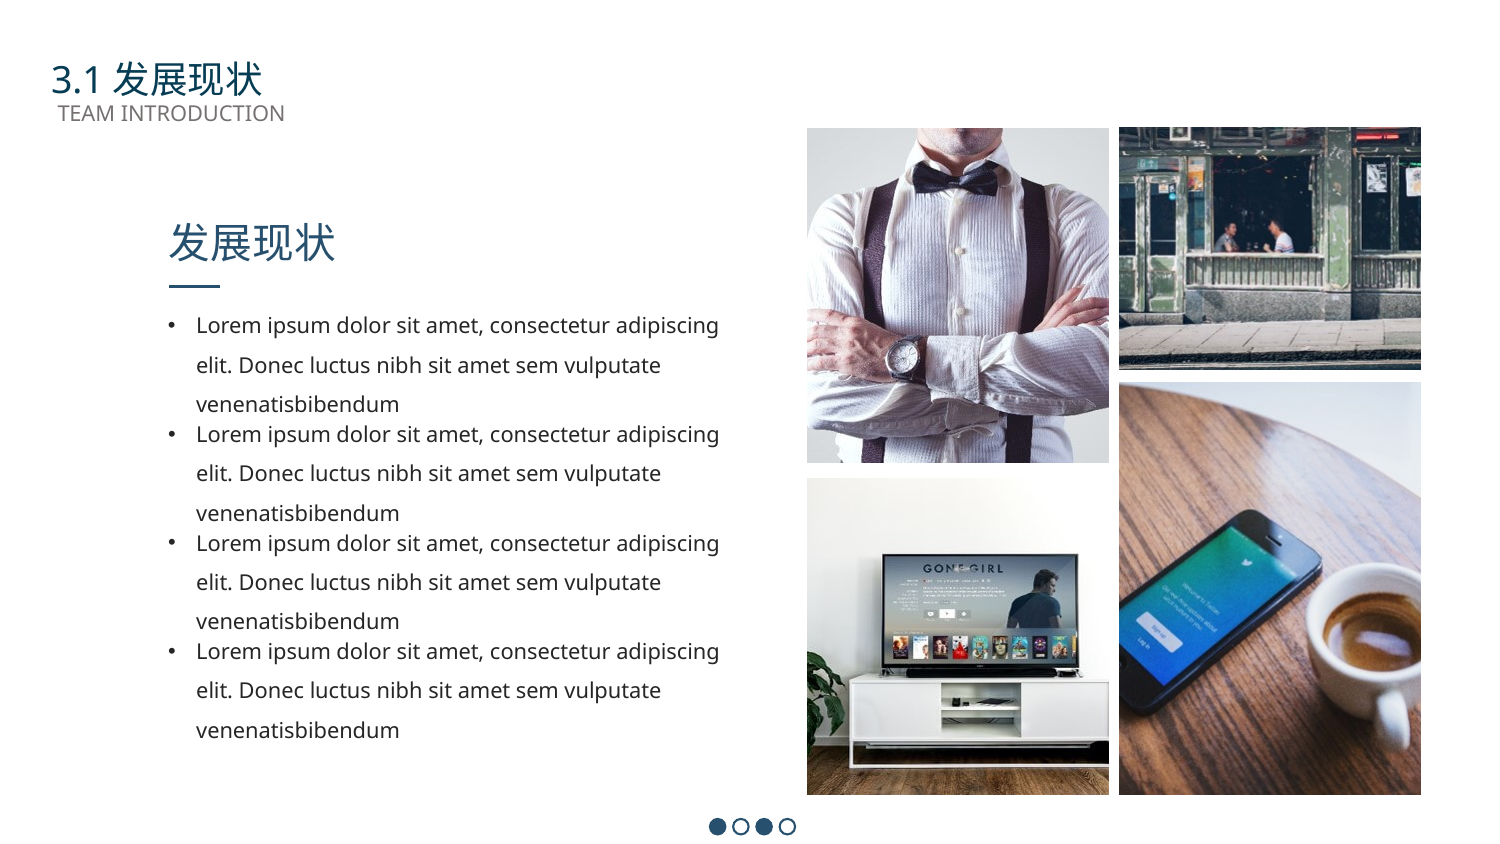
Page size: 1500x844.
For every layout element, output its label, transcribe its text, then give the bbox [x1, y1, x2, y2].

picture [1119, 382, 1421, 795]
picture [1119, 127, 1421, 370]
text_box Lorem ipsum dolor sit amet, consectetur adipiscing elit. Donec luctus nibh sit amet sem vulputate venenatisbibendum [153, 291, 750, 400]
text_box Lorem ipsum dolor sit amet, consectetur adipiscing elit. Donec luctus nibh sit amet sem vulputate venenatisbibendum [153, 508, 777, 617]
text_box Lorem ipsum dolor sit amet, consectetur adipiscing elit. Donec luctus nibh sit amet sem vulputate venenatisbibendum [153, 400, 777, 508]
picture [807, 478, 1109, 795]
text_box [57, 44, 302, 134]
picture [807, 128, 1109, 464]
text_box 发展现状 [154, 209, 351, 275]
text_box Lorem ipsum dolor sit amet, consectetur adipiscing elit. Donec luctus nibh sit amet sem vulputate venenatisbibendum [153, 617, 777, 751]
